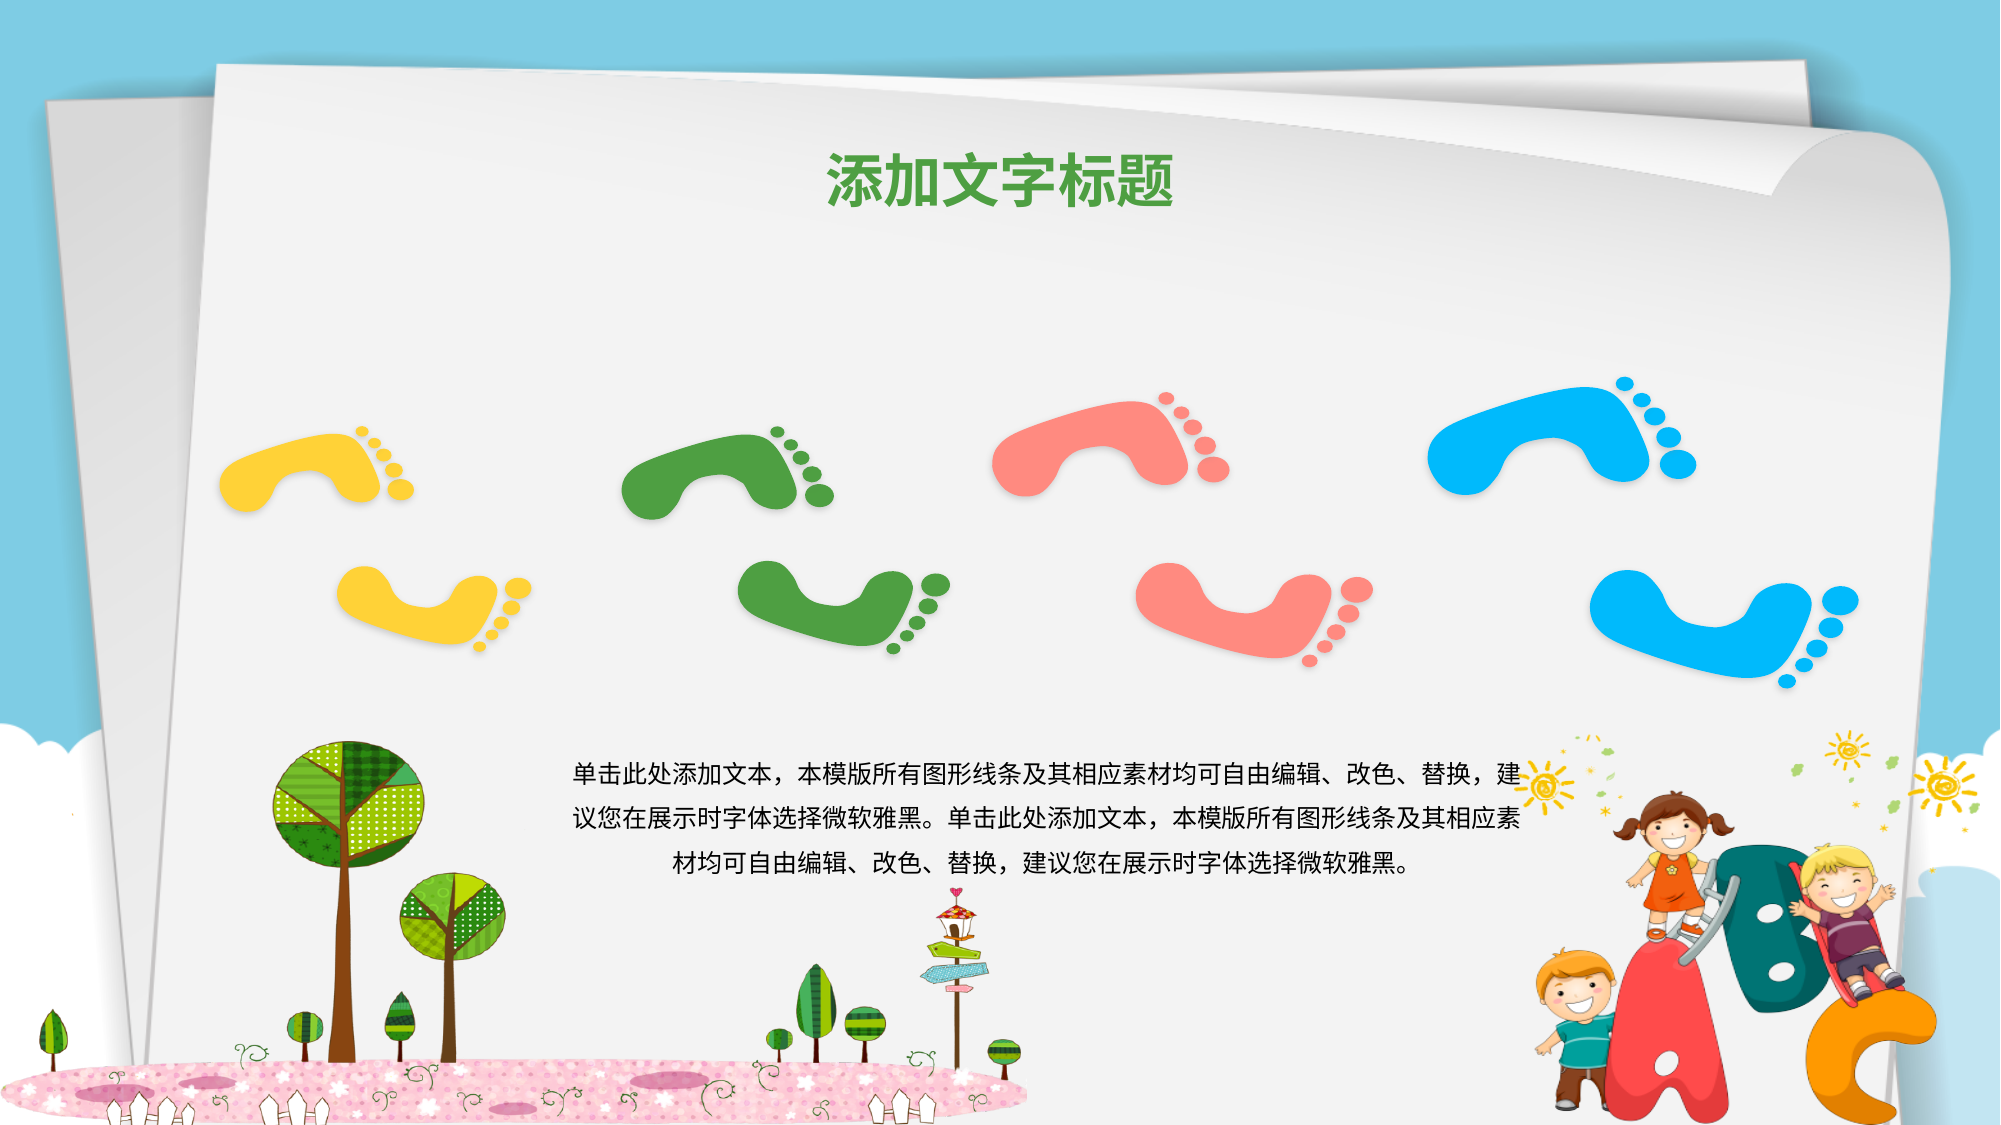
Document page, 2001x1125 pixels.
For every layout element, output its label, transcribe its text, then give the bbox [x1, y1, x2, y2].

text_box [379, 508, 495, 701]
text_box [262, 377, 377, 570]
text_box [1487, 309, 1646, 575]
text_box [784, 497, 910, 708]
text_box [1188, 492, 1328, 727]
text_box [1044, 332, 1185, 567]
text_box 单击此处添加文本，本模版所有图形线条及其相应素材均可自由编辑、改色、替换，建议您在展示时字体选择微软雅黑。单击此处添加文本，本模版所有图形线条及其相应素材均可自由编辑、改色、替换，建议您在展示时字体选择微软雅黑。 [548, 733, 1547, 845]
text_box 添加文字标题 [249, 132, 1750, 236]
picture [0, 0, 2000, 1125]
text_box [1649, 490, 1808, 756]
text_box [668, 373, 794, 583]
